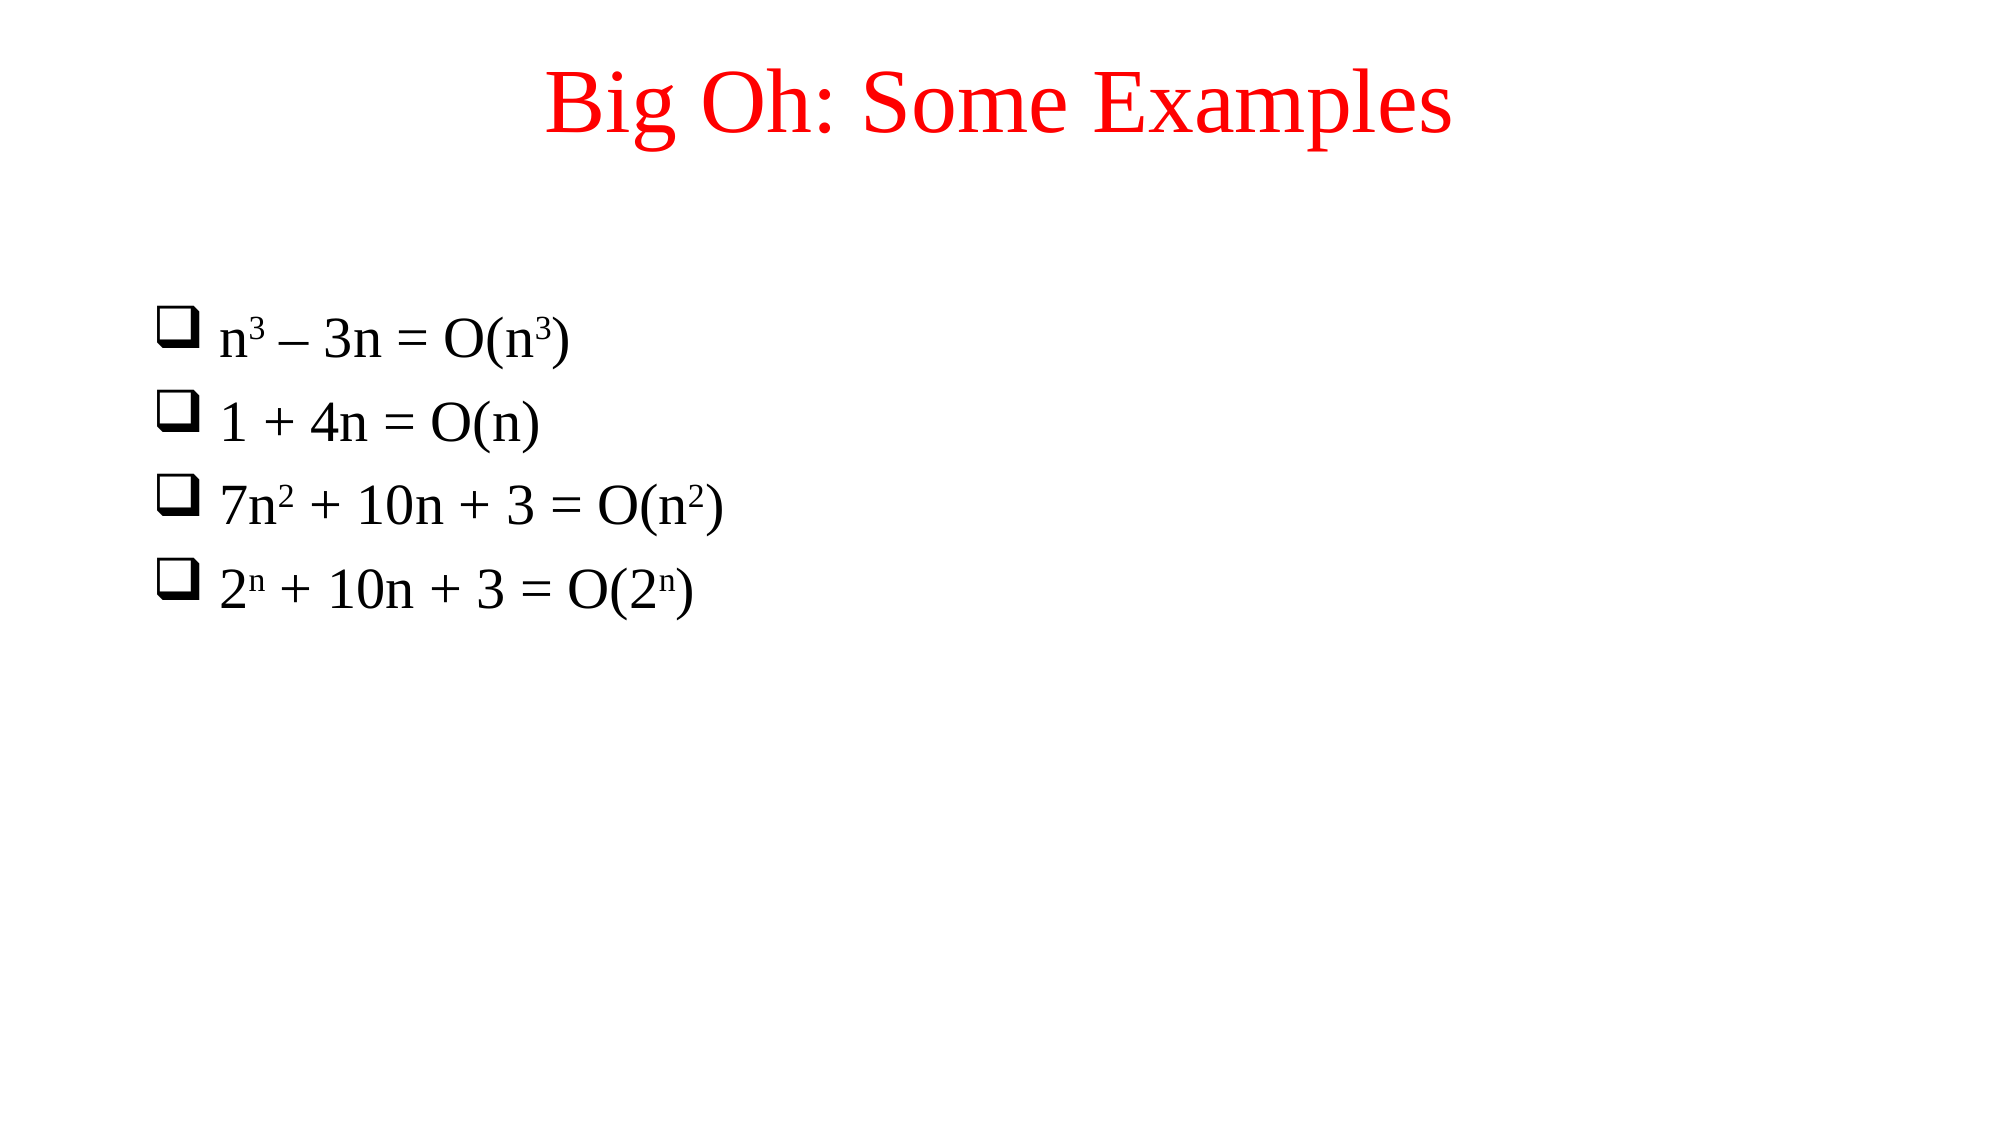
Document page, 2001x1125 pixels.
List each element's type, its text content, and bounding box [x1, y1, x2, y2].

list n3 – 3n = O(n3) 1 + 4n = O(n) 7n2 + 10n + 3 = O(n2) 2n + 10n + 3 = O(2n) [137, 299, 1863, 1014]
title Big Oh: Some Examples [324, 44, 1676, 162]
